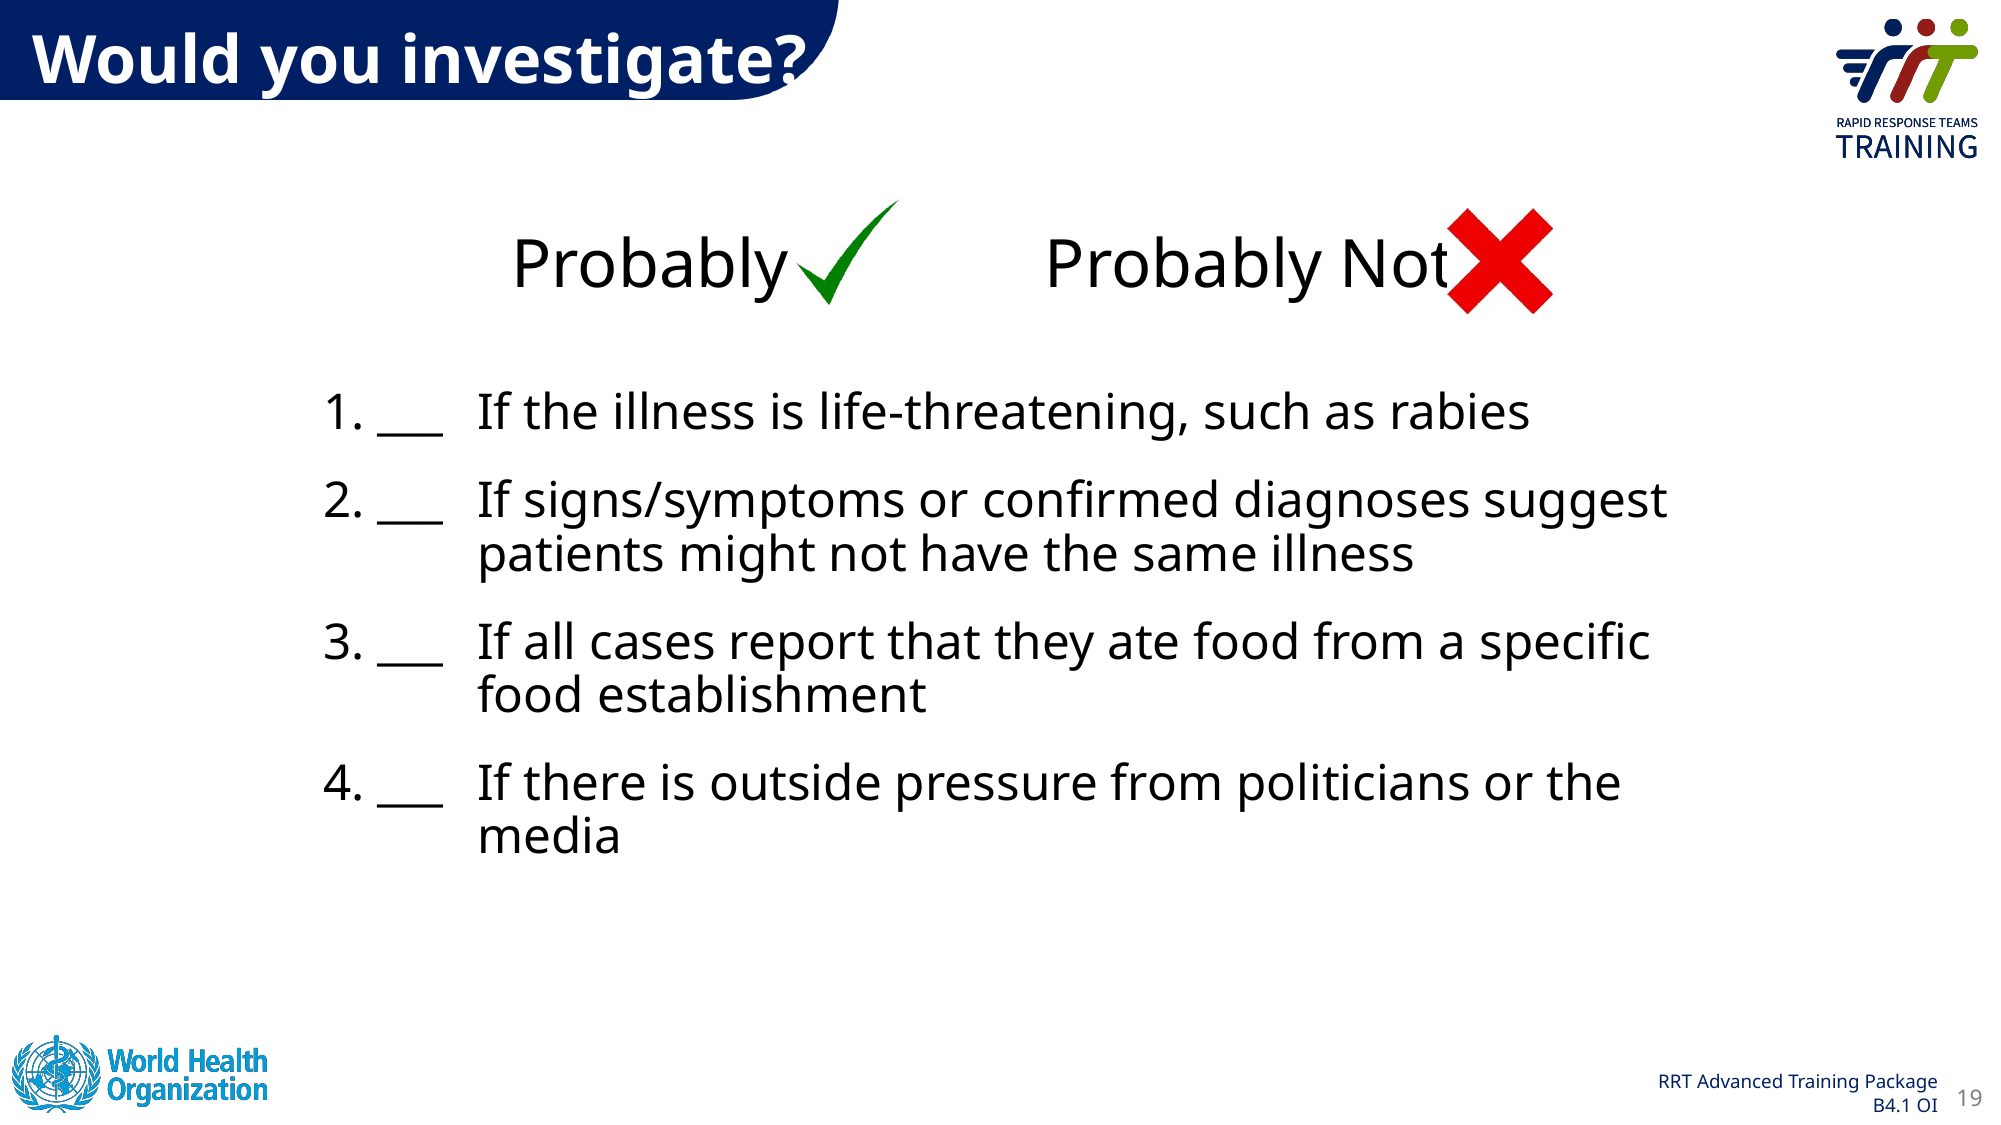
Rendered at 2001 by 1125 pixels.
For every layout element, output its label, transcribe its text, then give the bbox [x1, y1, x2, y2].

picture [0, 0, 839, 100]
picture [22, 1062, 26, 1077]
picture [59, 1035, 267, 1113]
picture [12, 1083, 48, 1113]
picture [24, 1054, 36, 1087]
picture [1447, 208, 1553, 314]
picture [30, 1083, 37, 1091]
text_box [416, 211, 1447, 311]
picture [1835, 19, 1978, 167]
picture [12, 1035, 54, 1068]
picture [50, 1108, 62, 1113]
picture [36, 1088, 78, 1105]
picture [40, 1062, 47, 1070]
text_box 1. ___ If the illness is life-threatening, such as rabies 2. ___ If signs/symptoms or confirmed diagnoses suggest patients might not have the same illness 3. ___ If all cases report that they ate food from a specific food establishment 4. ___ If there is outside pressure from politicians or the media [316, 379, 1680, 877]
picture [34, 1054, 43, 1078]
text_box Would you investigate? [24, 8, 1196, 115]
picture [795, 199, 899, 305]
picture [71, 1053, 90, 1091]
picture [46, 1056, 54, 1062]
